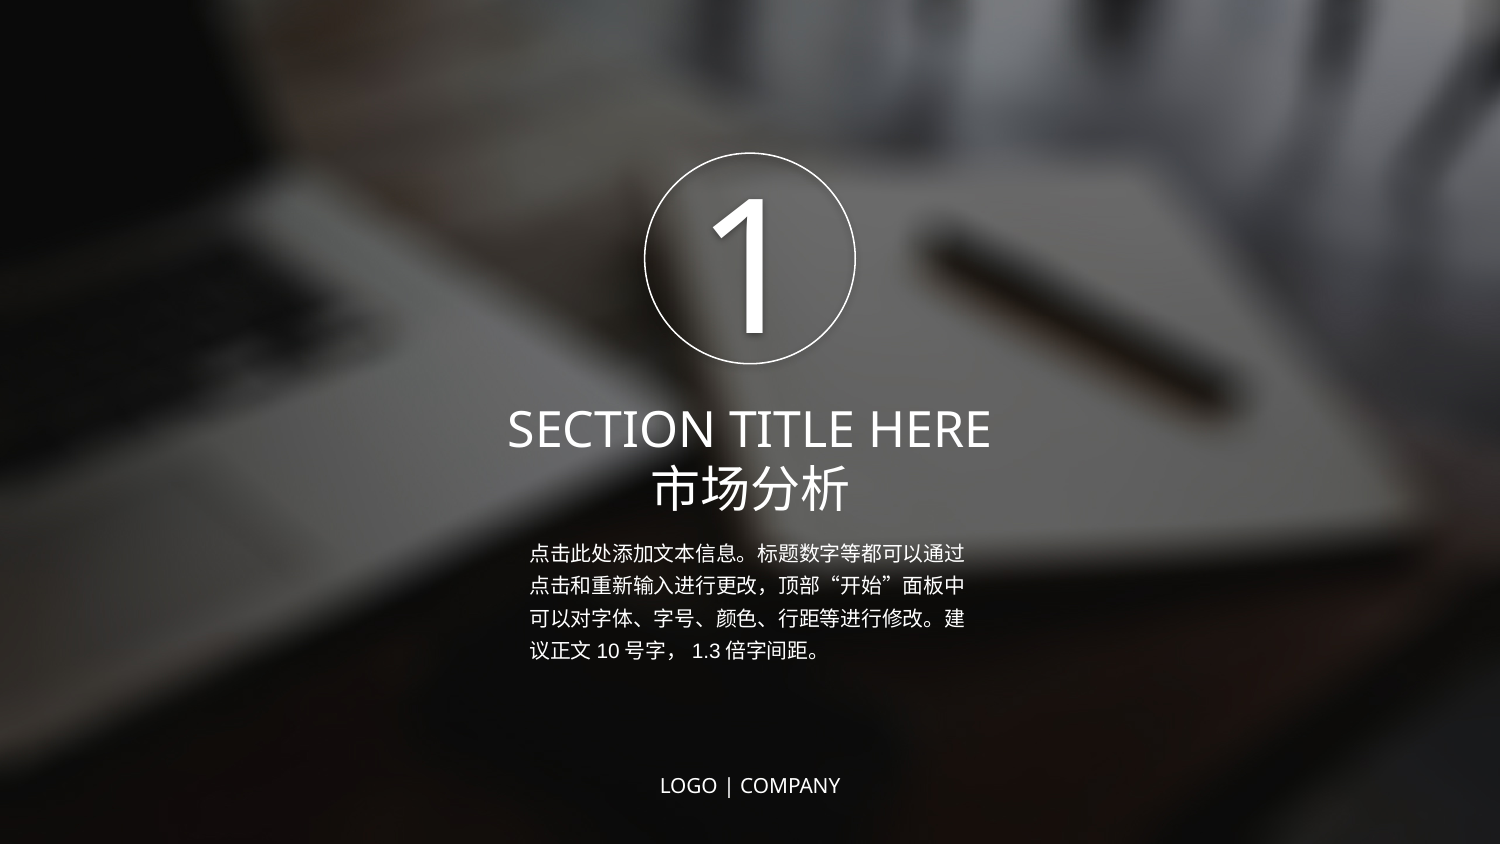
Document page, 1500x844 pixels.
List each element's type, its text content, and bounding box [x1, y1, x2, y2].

text_box 1 [643, 152, 857, 365]
text_box SECTION TITLE HERE 市场分析 [492, 389, 1008, 525]
picture [0, 0, 1500, 844]
text_box 点击此处添加文本信息。标题数字等都可以通过点击和重新输入进行更改，顶部“开始”面板中可以对字体、字号、颜色、行距等进行修改。建议正文10号字，1.3倍字间距。 [514, 525, 986, 671]
text_box LOGO | COMPANY [644, 765, 856, 806]
